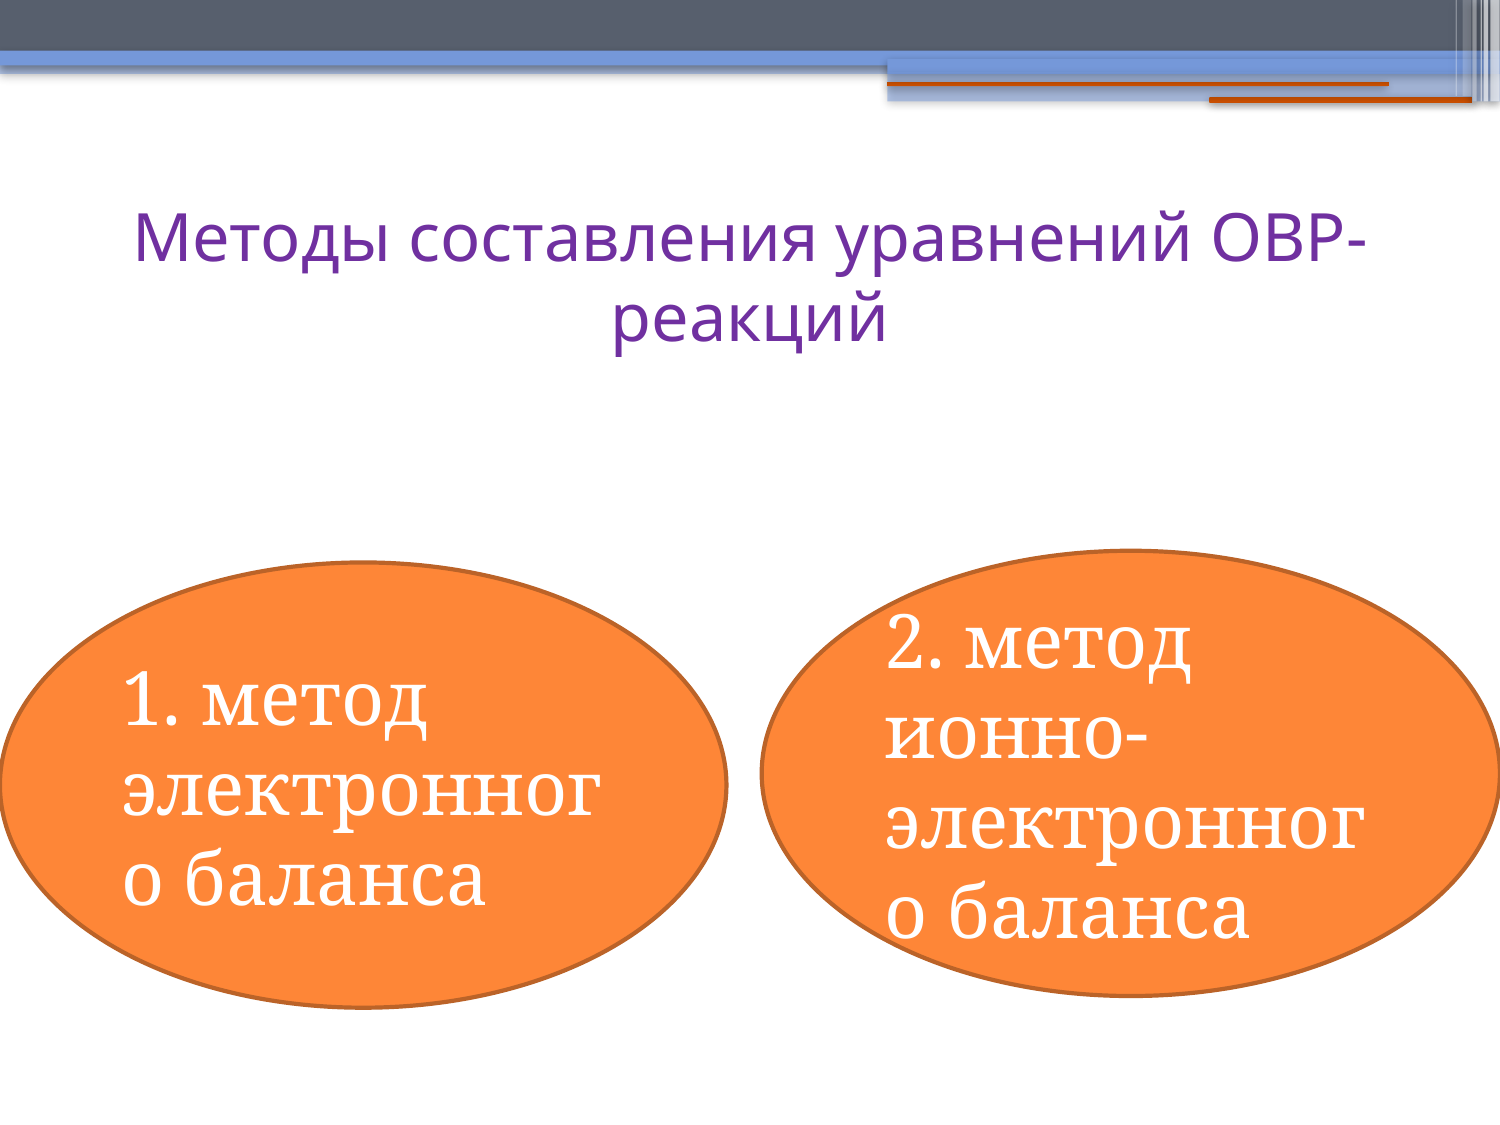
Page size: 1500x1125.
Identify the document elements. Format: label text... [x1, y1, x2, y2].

text_box 2. метод ионно-электронного баланса [759, 548, 1500, 999]
text_box Методы составления уравнений ОВР- реакций [75, 187, 1425, 363]
text_box 1. метод электронного баланса [0, 560, 729, 1010]
